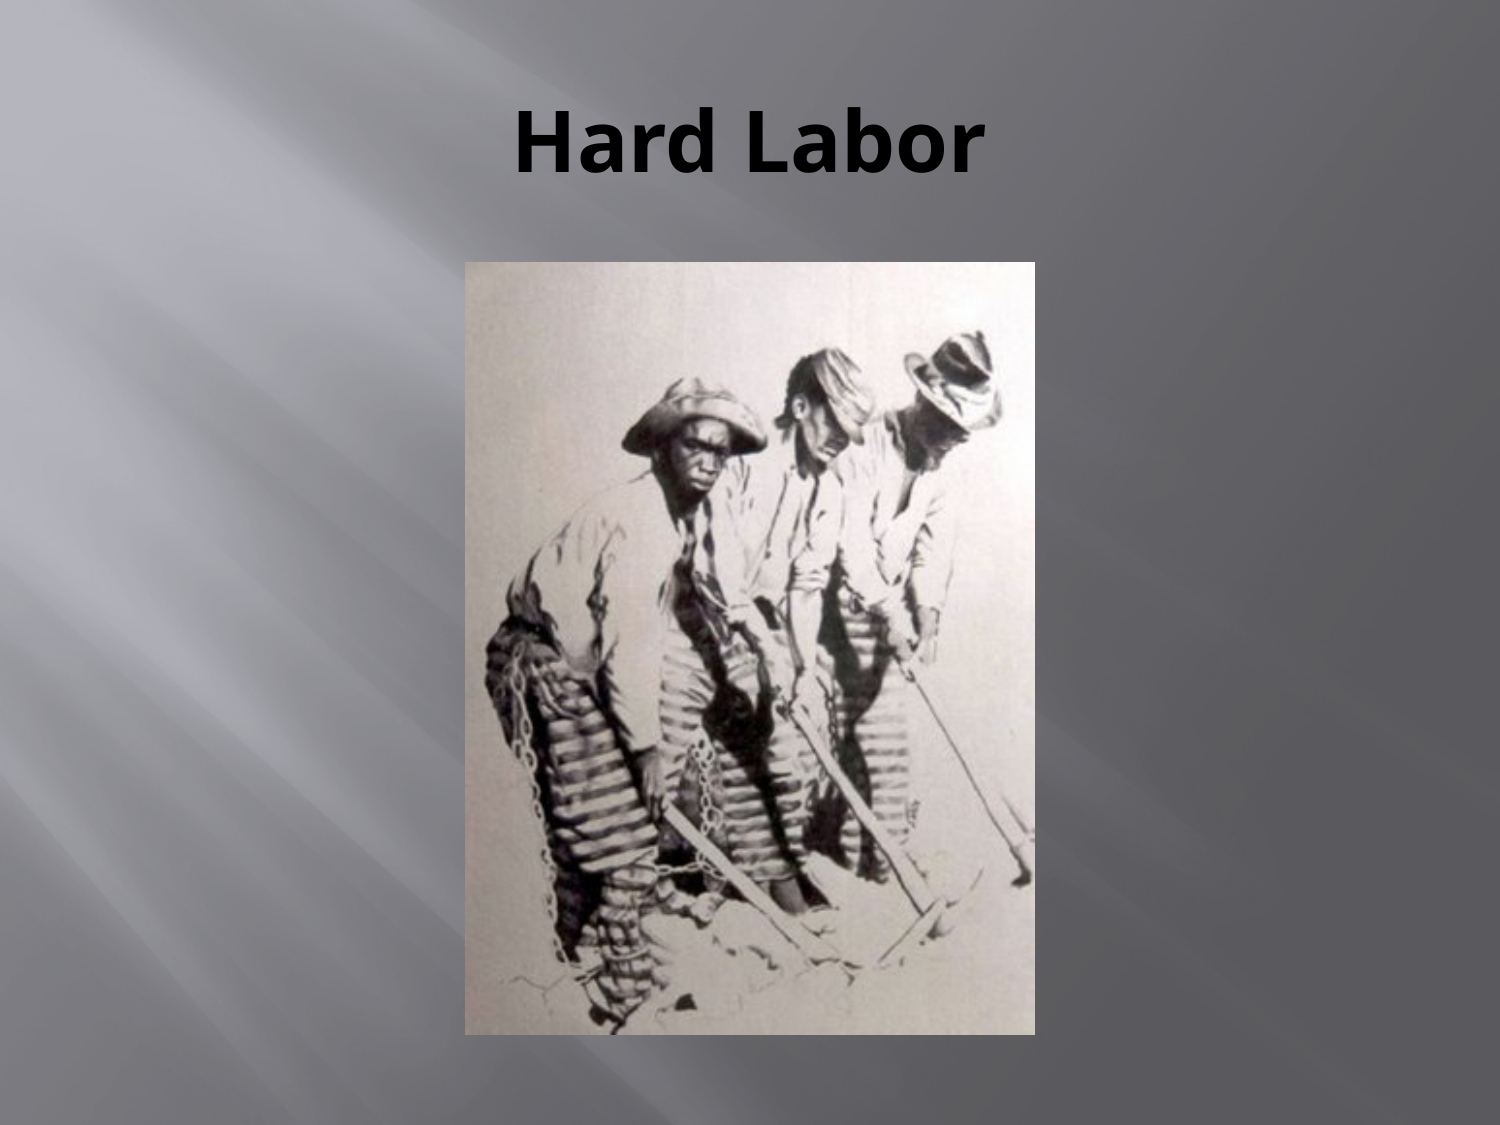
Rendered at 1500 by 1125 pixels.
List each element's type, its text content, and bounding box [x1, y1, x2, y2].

title Hard Labor [75, 45, 1425, 233]
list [465, 262, 1035, 1036]
